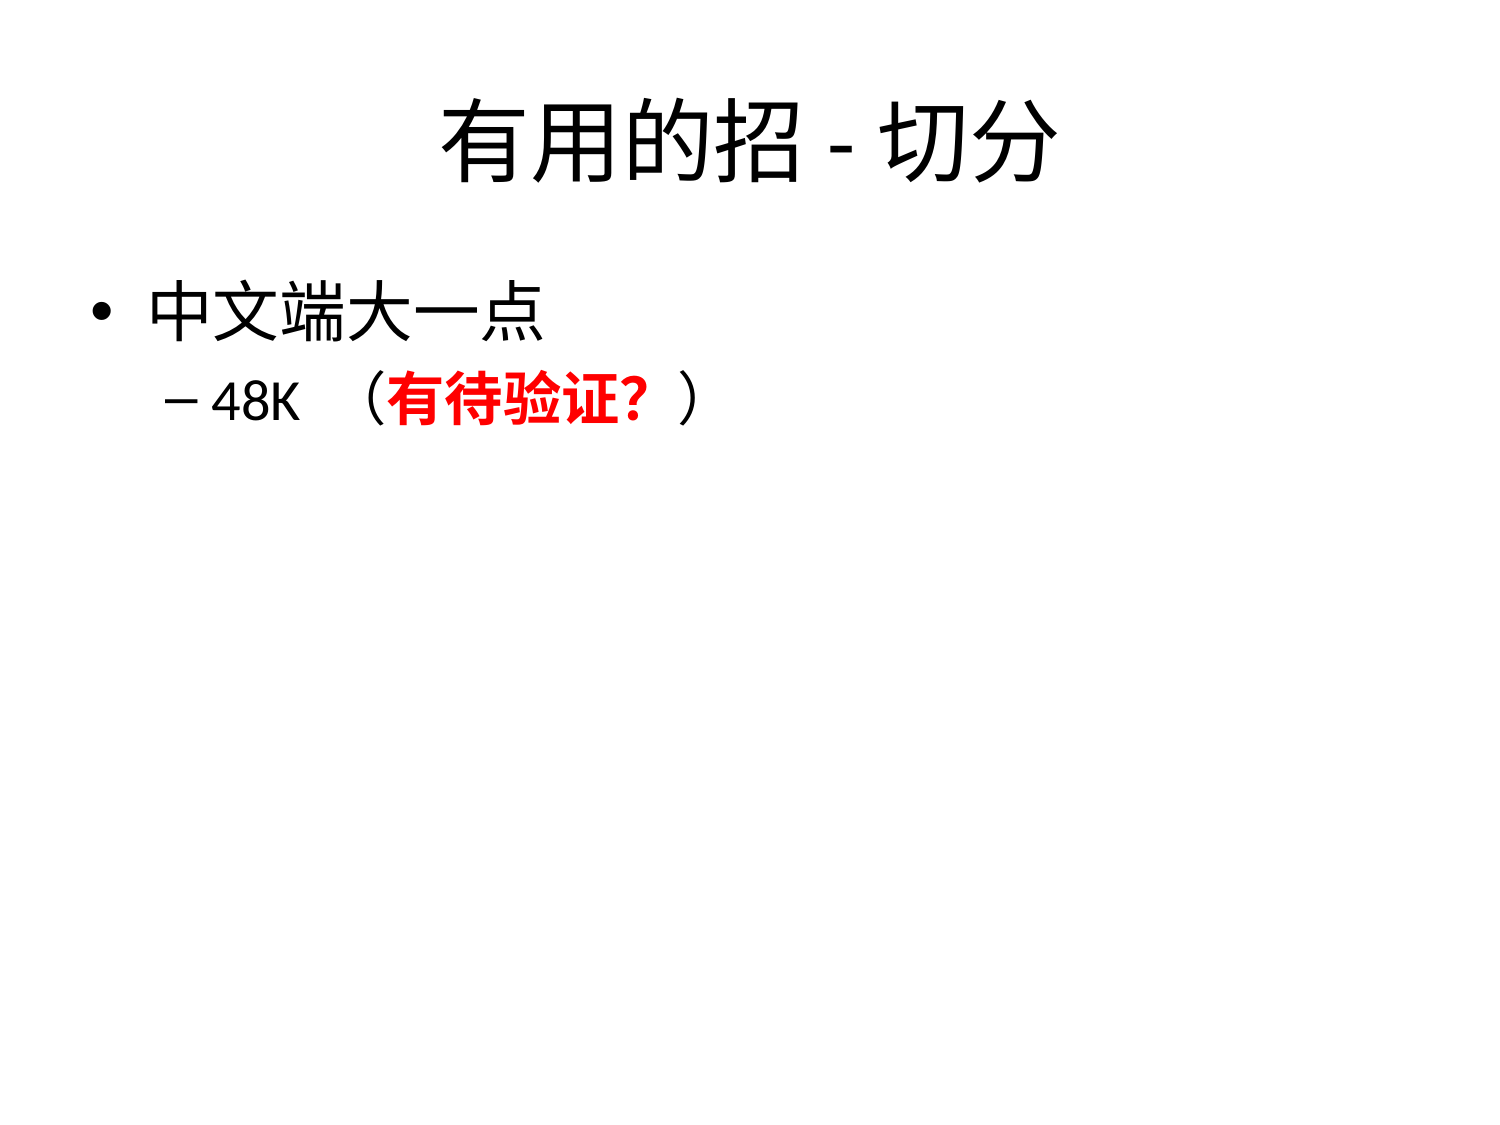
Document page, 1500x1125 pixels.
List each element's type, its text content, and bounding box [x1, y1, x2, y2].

title 有用的招-切分 [75, 45, 1425, 233]
list 中文端大一点 48K （有待验证？） [75, 262, 1425, 1005]
